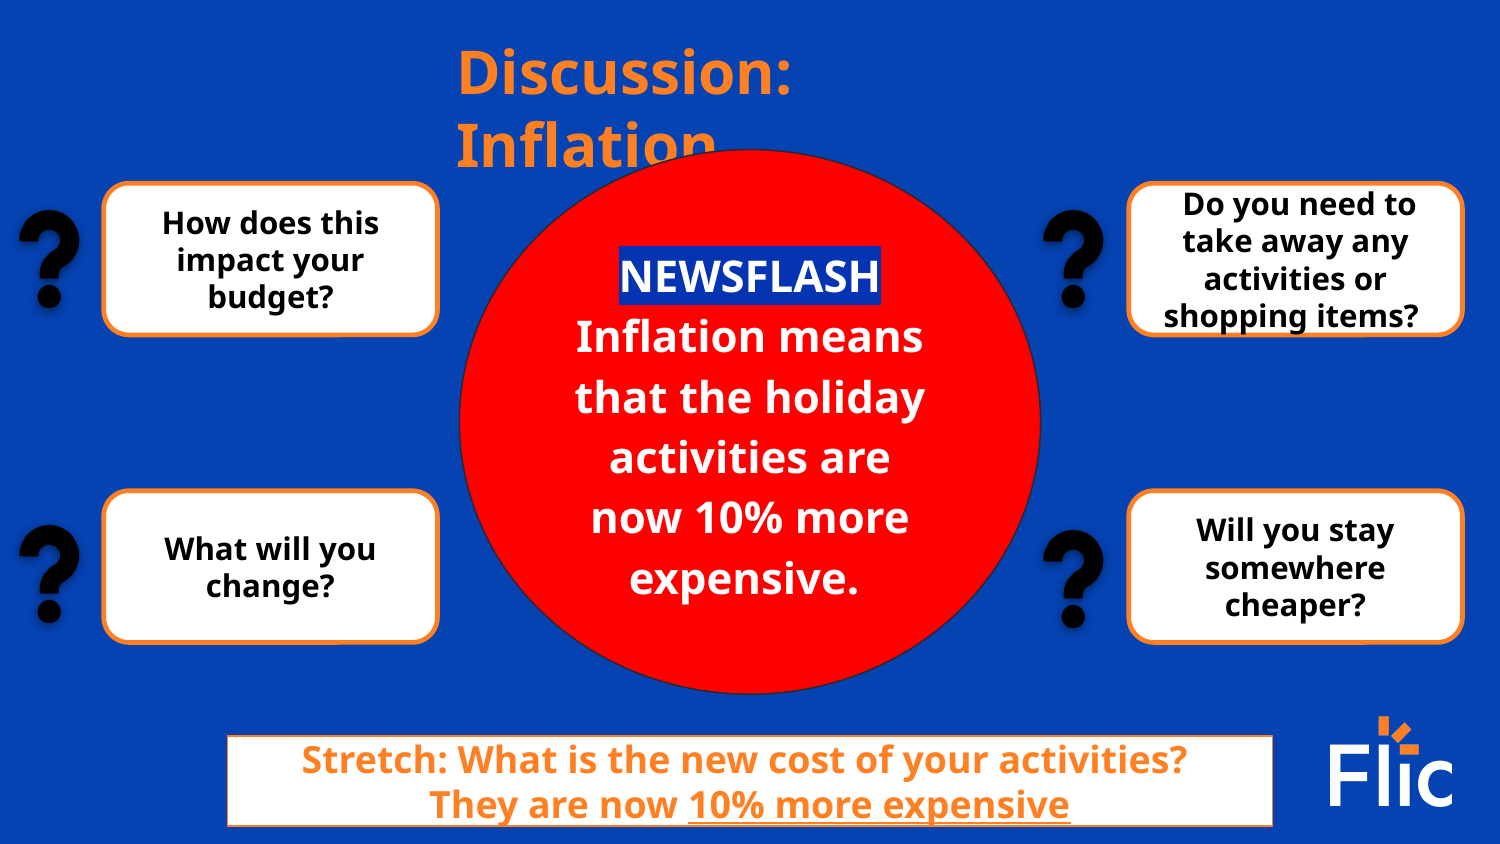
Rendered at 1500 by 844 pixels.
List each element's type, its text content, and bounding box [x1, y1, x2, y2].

text_box Stretch: What is the new cost of your activities? They are now 10% more expensive [227, 736, 1273, 827]
text_box What will you change? [103, 490, 438, 643]
picture [0, 524, 98, 624]
text_box How does this impact your budget? [103, 183, 438, 335]
text_box Do you need to take away any activities or shopping items? [1128, 183, 1463, 335]
text_box NEWSFLASH Inflation means that the holiday activities are now 10% more expensive. [459, 149, 1041, 695]
text_box Will you stay somewhere cheaper? [1128, 490, 1463, 643]
picture [1023, 529, 1122, 629]
text_box Discussion: Inflation [456, 34, 1044, 180]
picture [1330, 716, 1452, 807]
picture [1023, 209, 1122, 309]
picture [0, 209, 98, 309]
